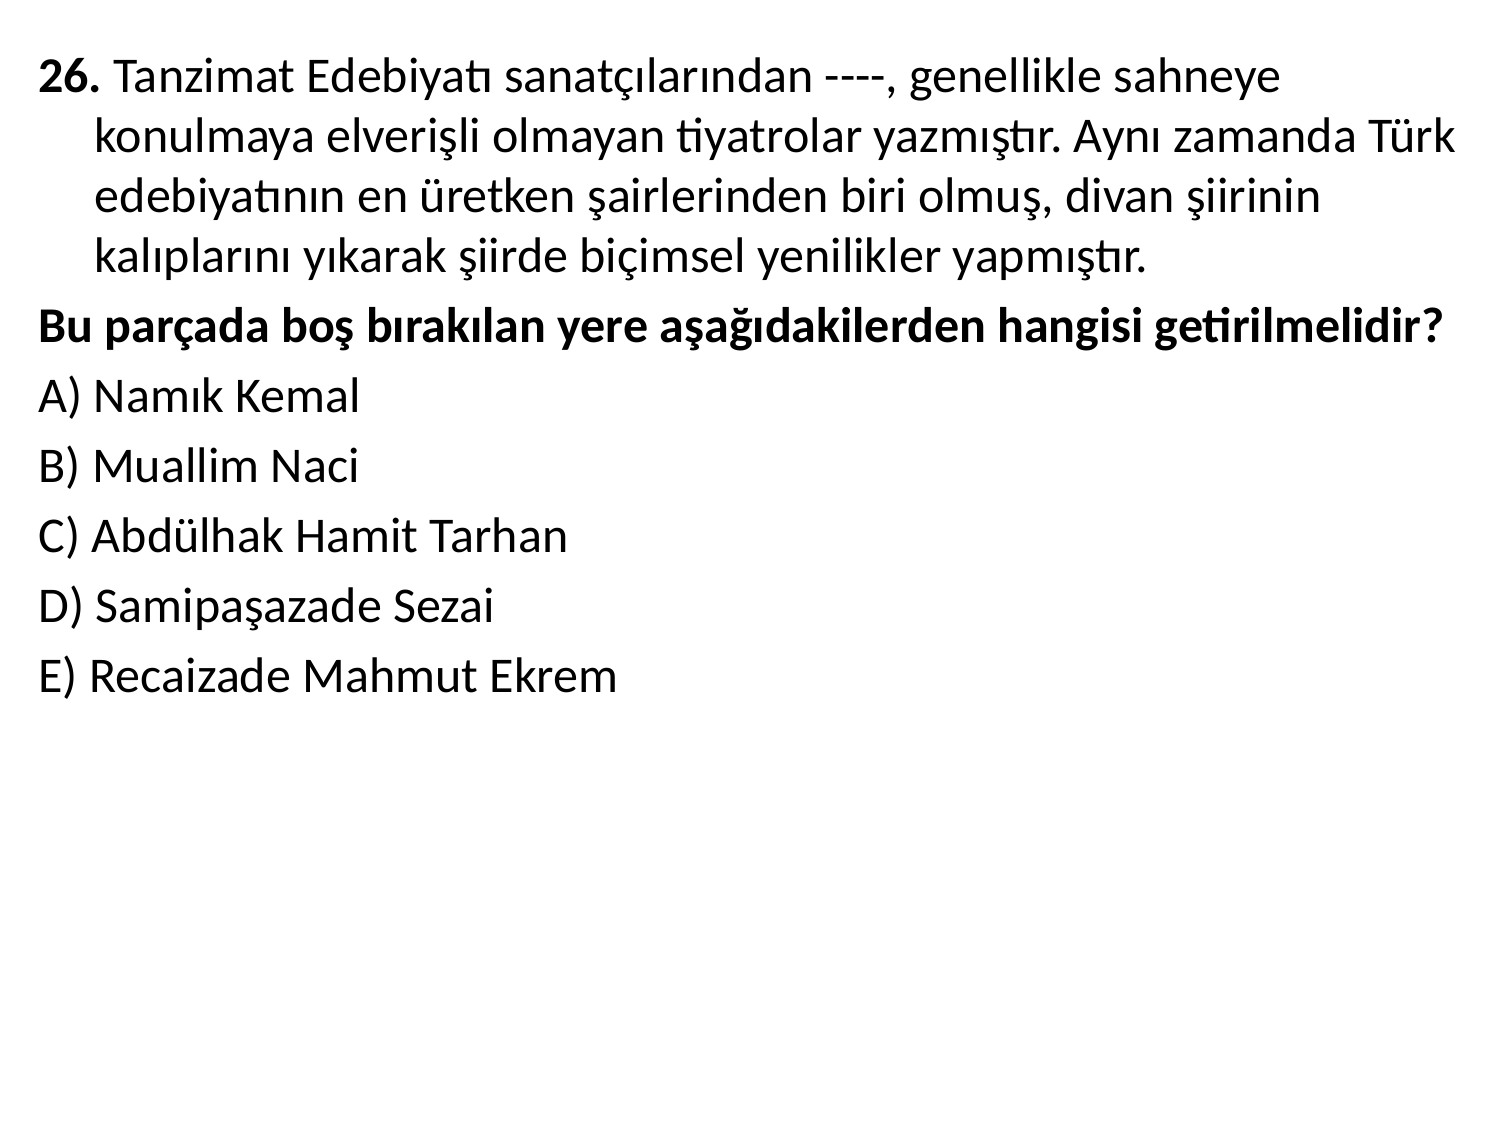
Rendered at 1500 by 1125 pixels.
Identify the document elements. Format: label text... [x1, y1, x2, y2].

list 26. Tanzimat Edebiyatı sanatçılarından ----, genellikle sahneye konulmaya elverişli olmayan tiyatrolar yazmıştır. Aynı zamanda Türk edebiyatının en üretken şairlerinden biri olmuş, divan şiirinin kalıplarını yıkarak şiirde biçimsel yenilikler yapmıştır. Bu parçada boş bırakılan yere aşağıdakilerden hangisi getirilmelidir? A) Namık Kemal B) Muallim Naci C) Abdülhak Hamit Tarhan D) Samipaşazade Sezai E) Recaizade Mahmut Ekrem [23, 35, 1477, 1102]
